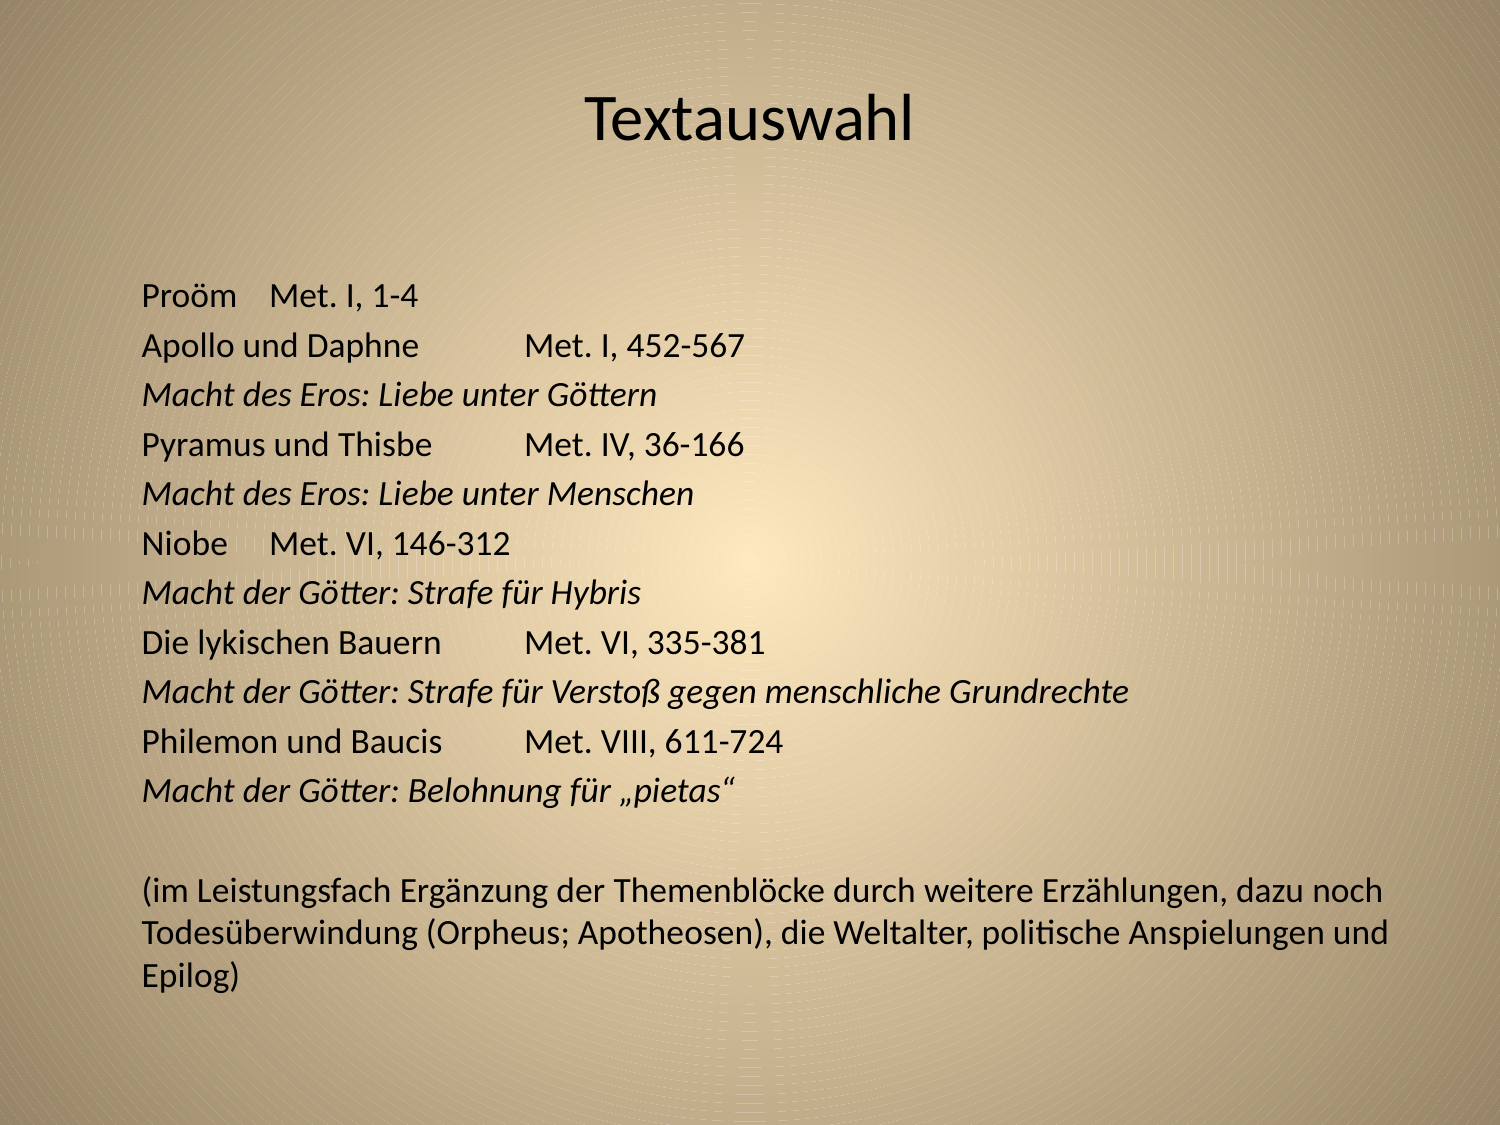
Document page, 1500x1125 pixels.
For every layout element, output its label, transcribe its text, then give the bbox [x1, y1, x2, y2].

title Textauswahl [75, 45, 1425, 233]
list Proöm Met. I, 1-4 Apollo und Daphne Met. I, 452-567 Macht des Eros: Liebe unter Göttern Pyramus und Thisbe Met. IV, 36-166 Macht des Eros: Liebe unter Menschen Niobe Met. VI, 146-312 Macht der Götter: Strafe für Hybris Die lykischen Bauern Met. VI, 335-381 Macht der Götter: Strafe für Verstoß gegen menschliche Grundrechte Philemon und Baucis Met. VIII, 611-724 Macht der Götter: Belohnung für „pietas“ (im Leistungsfach Ergänzung der Themenblöcke durch weitere Erzählungen, dazu noch Todesüberwindung (Orpheus; Apotheosen), die Weltalter, politische Anspielungen und Epilog) [75, 262, 1425, 1005]
